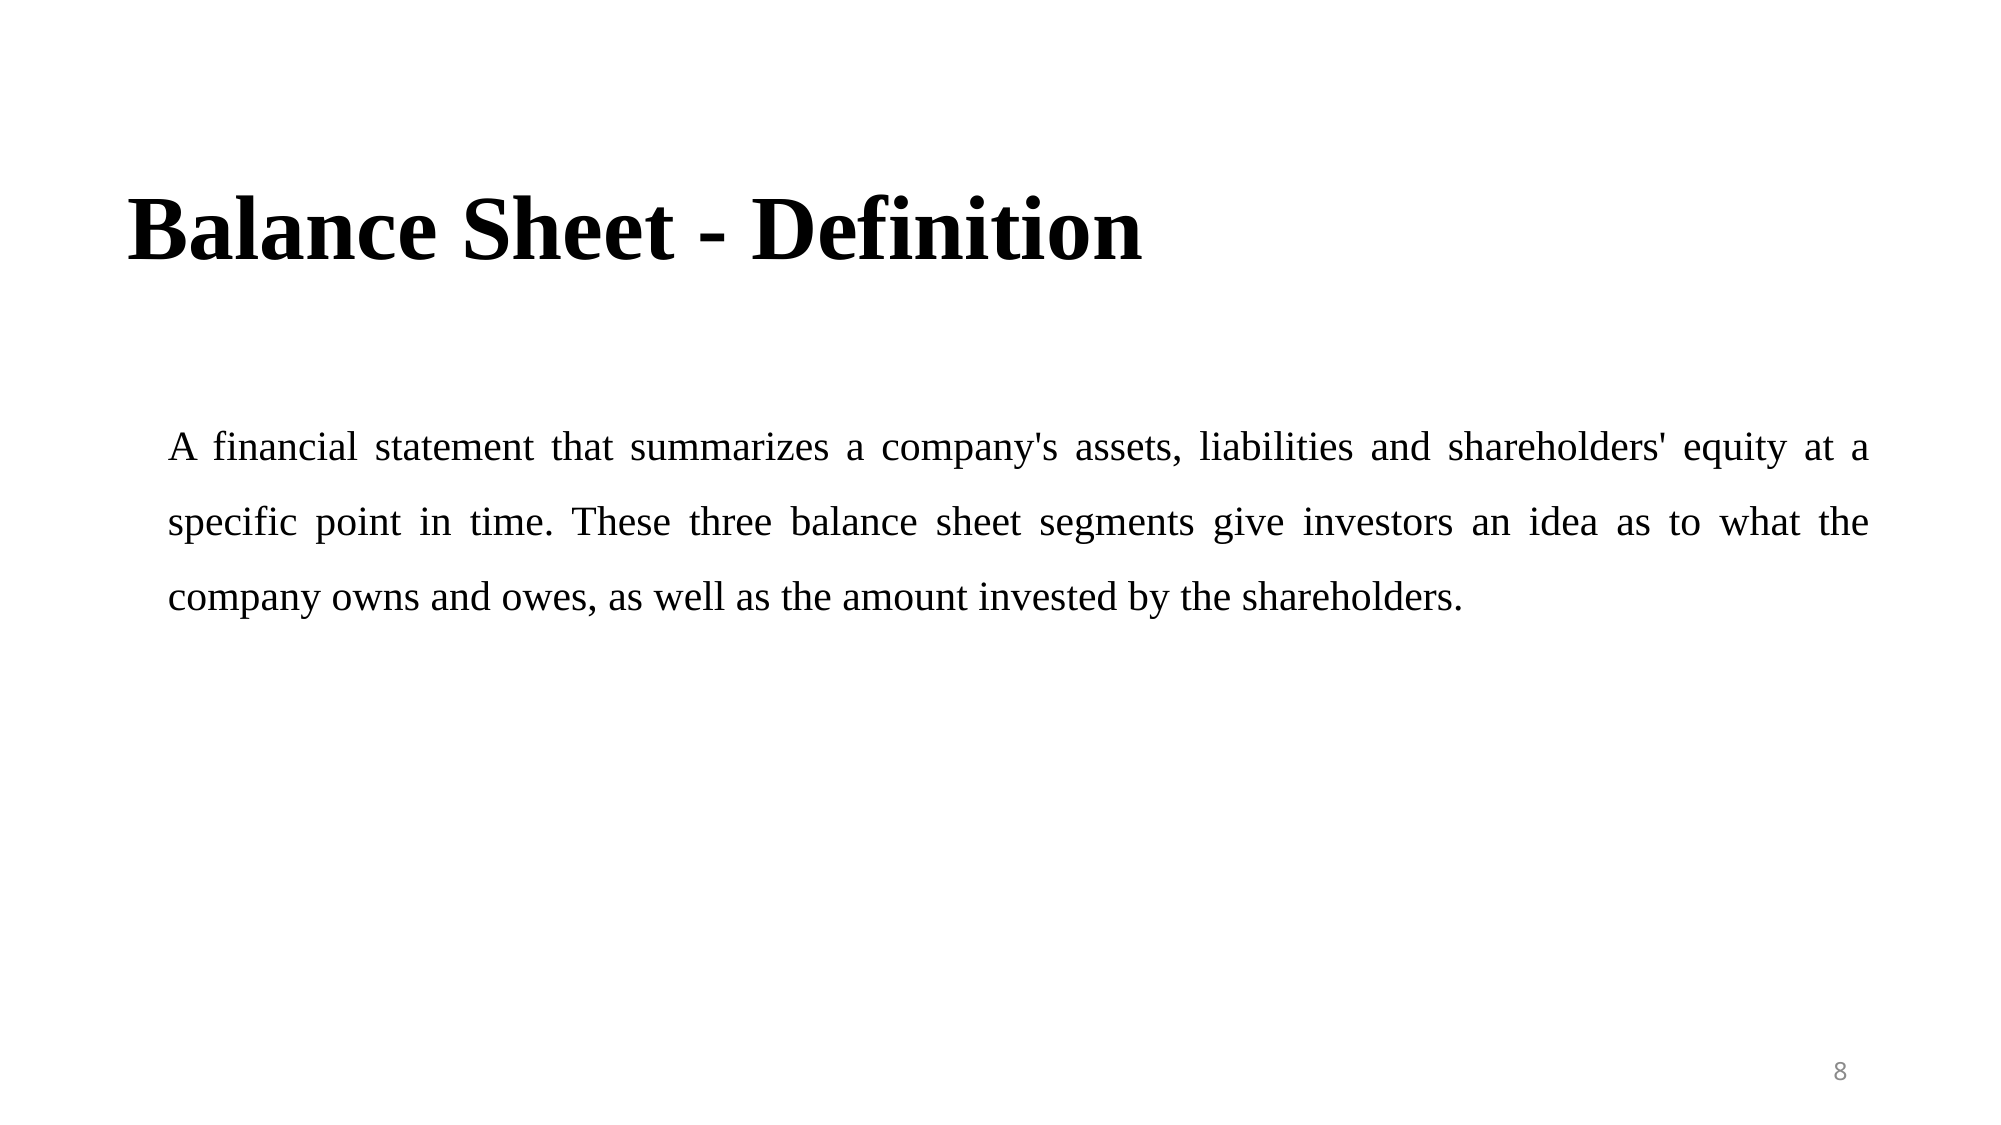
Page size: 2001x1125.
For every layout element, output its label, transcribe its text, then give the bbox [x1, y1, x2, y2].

list A financial statement that summarizes a company's assets, liabilities and shareholders' equity at a specific point in time. These three balance sheet segments give investors an idea as to what the company owns and owes, as well as the amount invested by the shareholders. [152, 386, 1887, 784]
title Balance Sheet - Definition [112, 154, 1913, 305]
slide_number 8 [1412, 1042, 1863, 1103]
